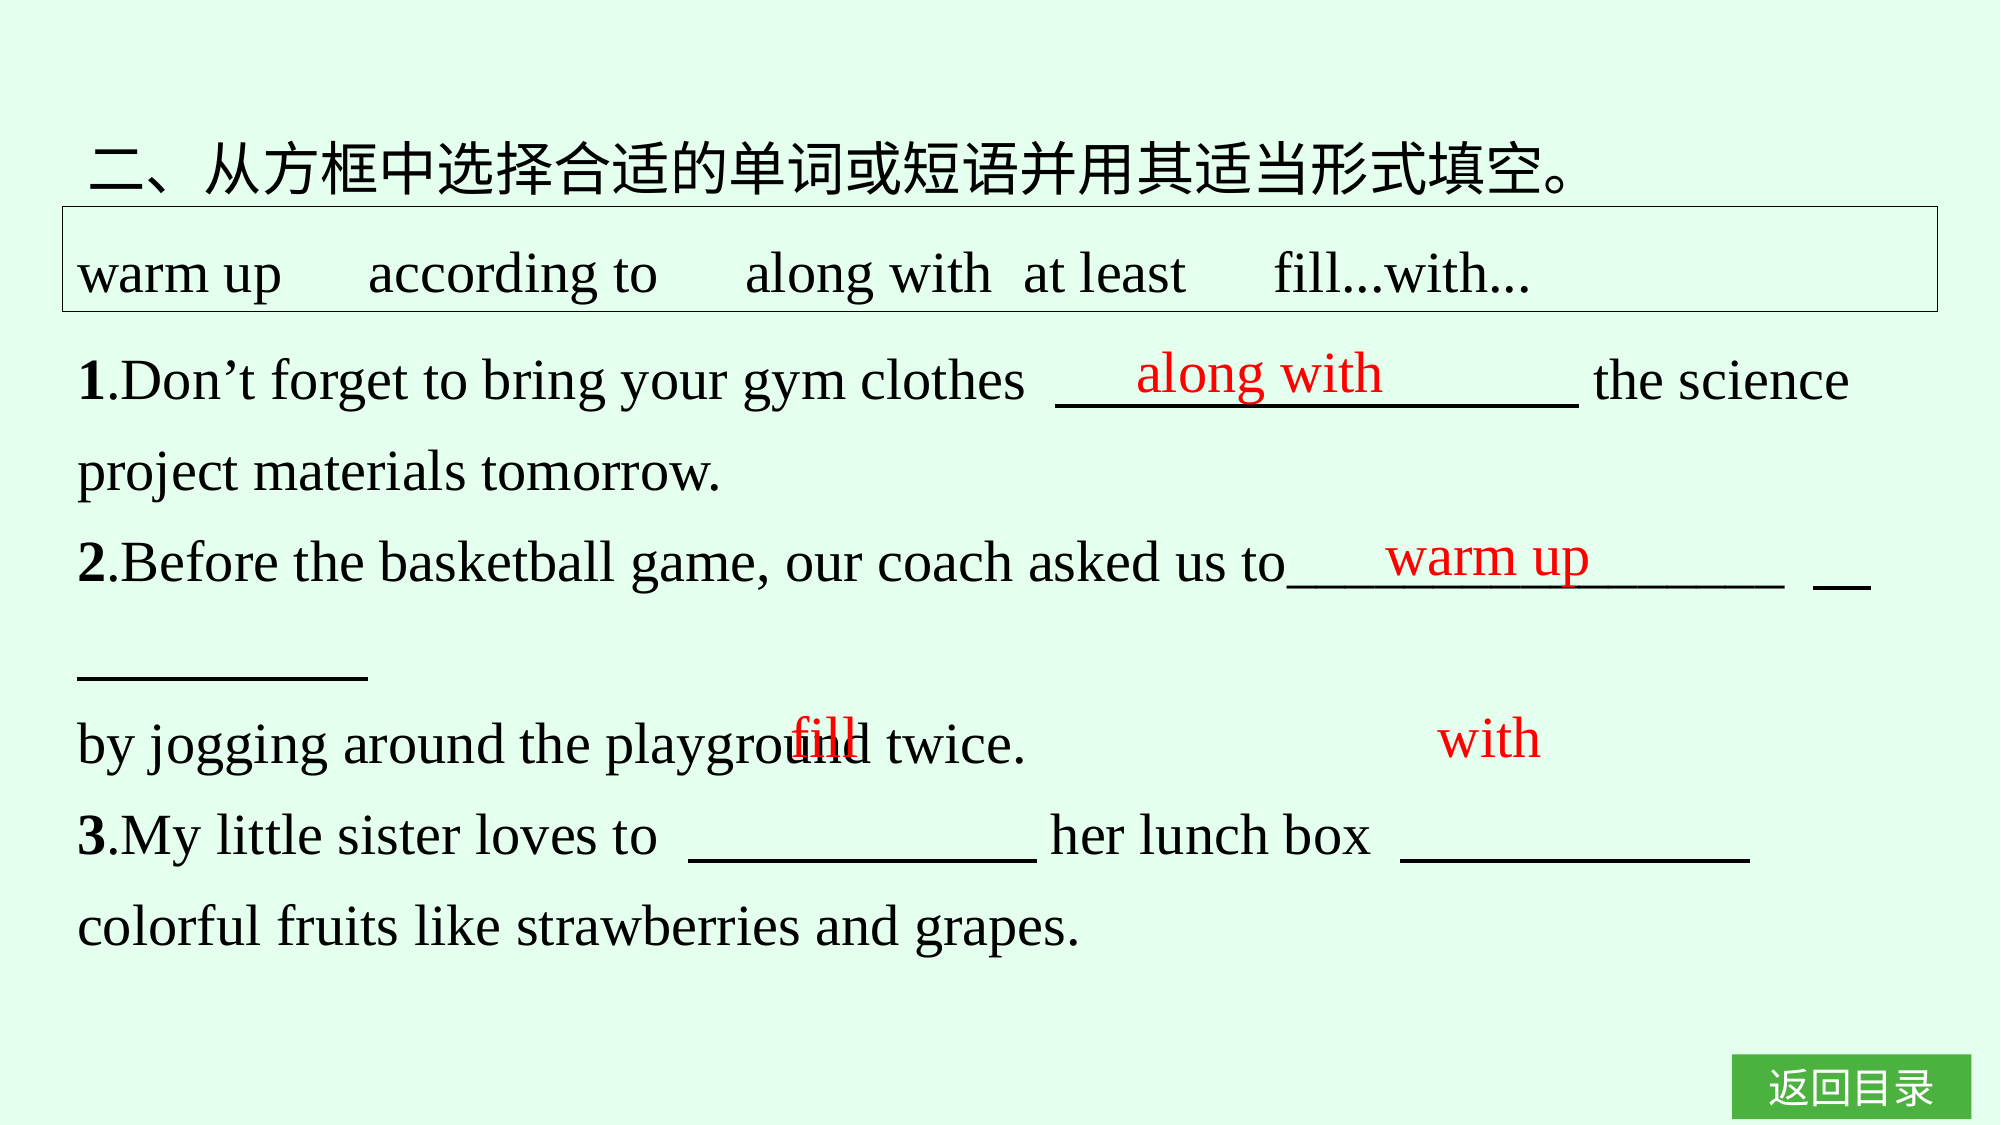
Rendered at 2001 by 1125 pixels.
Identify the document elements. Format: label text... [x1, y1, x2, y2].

text_box warm up [1370, 495, 1607, 594]
text_box fill with [775, 677, 1558, 777]
text_box warm up according to along with at least fill...with... [62, 206, 1938, 312]
text_box along with [1121, 313, 1472, 412]
text_box 1.Don’t forget to bring your gym clothes the science project materials tomorrow. 2.Before the basketball game, our coach asked us to_________________ by jogging around the playground twice. 3.My little sister loves to her lunch box colorful fruits like strawberries and grapes. [62, 313, 1938, 965]
text_box 二、从方框中选择合适的单词或短语并用其适当形式填空。 [72, 104, 1631, 206]
